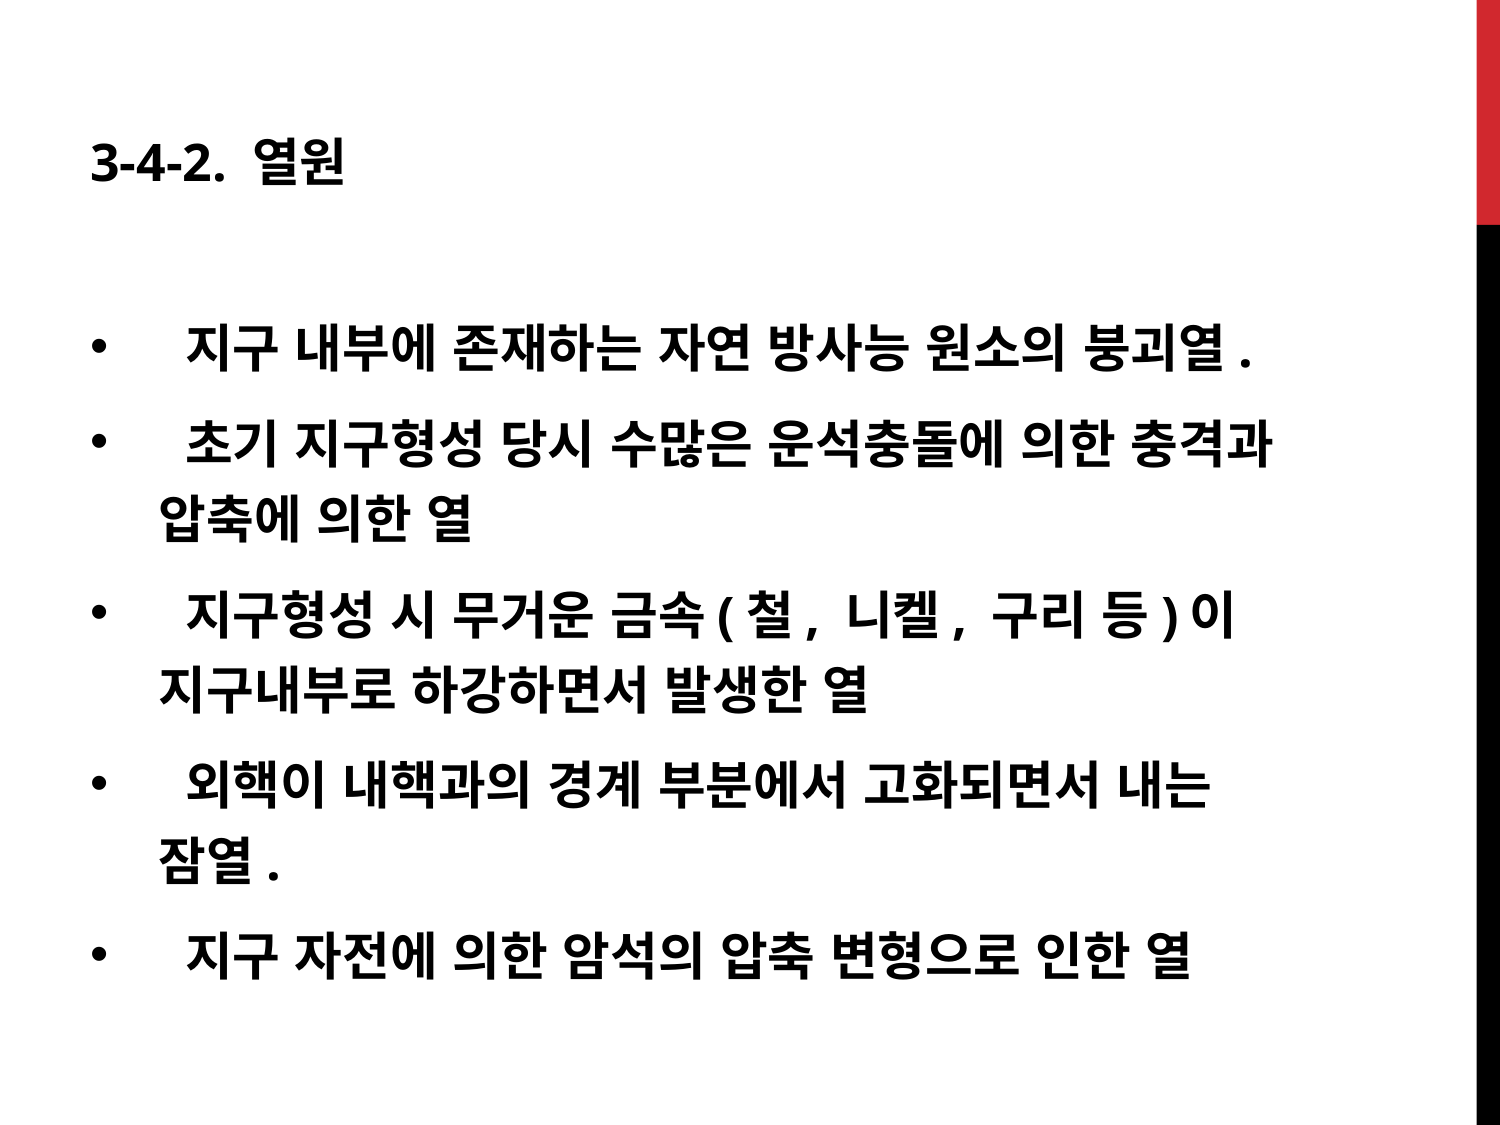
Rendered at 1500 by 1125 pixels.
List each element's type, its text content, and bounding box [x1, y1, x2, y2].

list 3-4-2. 열원 지구 내부에 존재하는 자연 방사능 원소의 붕괴열. 초기 지구형성 당시 수많은 운석충돌에 의한 충격과 압축에 의한 열 지구형성 시 무거운 금속(철, 니켈, 구리 등)이 지구내부로 하강하면서 발생한 열 외핵이 내핵과의 경계 부분에서 고화되면서 내는 잠열. 지구 자전에 의한 암석의 압축 변형으로 인한 열 [75, 113, 1325, 1005]
